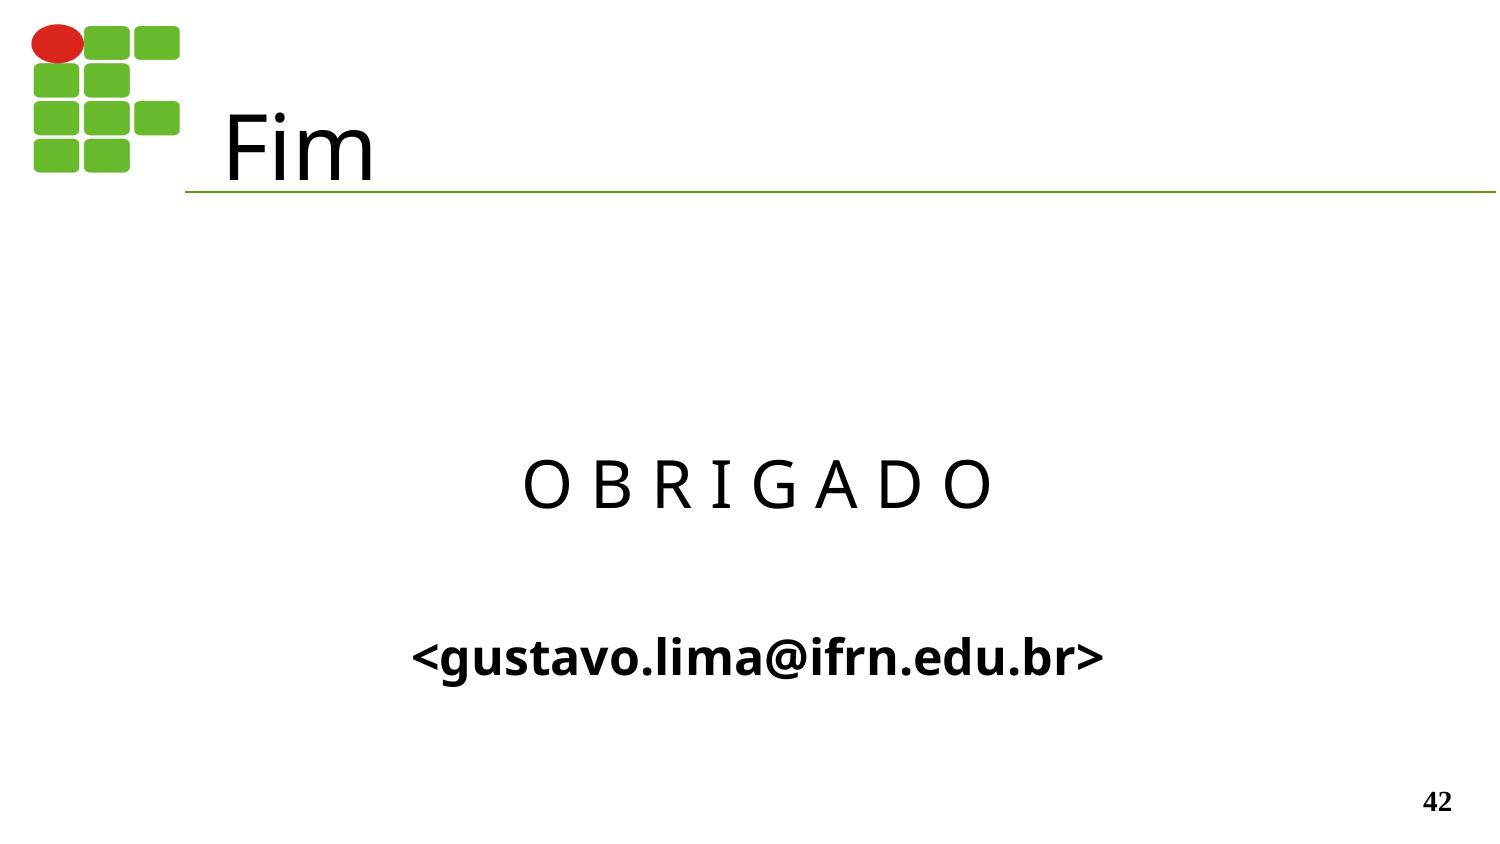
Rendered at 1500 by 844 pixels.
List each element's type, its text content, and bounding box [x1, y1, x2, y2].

text_box ‹#› [1155, 768, 1468, 825]
list O B R I G A D O <gustavo.lima@ifrn.edu.br> [46, 248, 1469, 755]
title Fim [206, 26, 1468, 207]
picture [29, 23, 182, 174]
